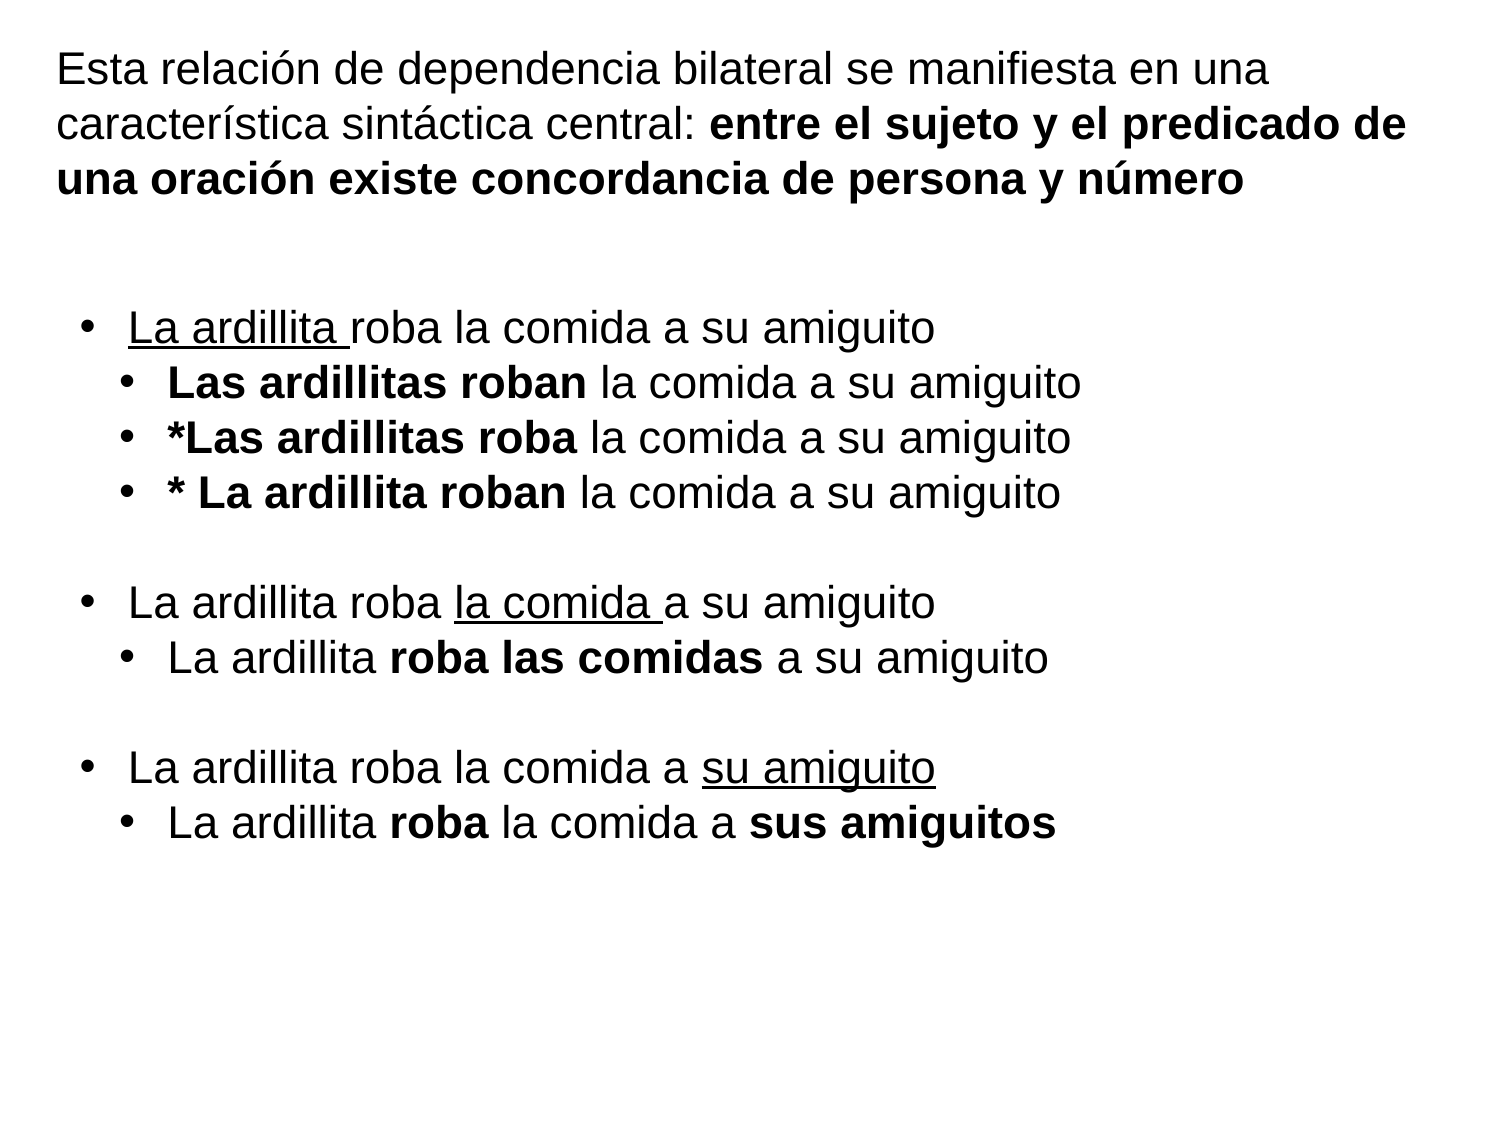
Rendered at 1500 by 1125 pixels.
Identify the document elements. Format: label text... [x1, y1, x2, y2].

text_box La ardillita roba la comida a su amiguito Las ardillitas roban la comida a su amiguito *Las ardillitas roba la comida a su amiguito * La ardillita roban la comida a su amiguito La ardillita roba la comida a su amiguito La ardillita roba las comidas a su amiguito La ardillita roba la comida a su amiguito La ardillita roba la comida a sus amiguitos [64, 290, 1436, 856]
text_box Esta relación de dependencia bilateral se manifiesta en una característica sintáctica central: entre el sujeto y el predicado de una oración existe concordancia de persona y número [41, 30, 1424, 211]
